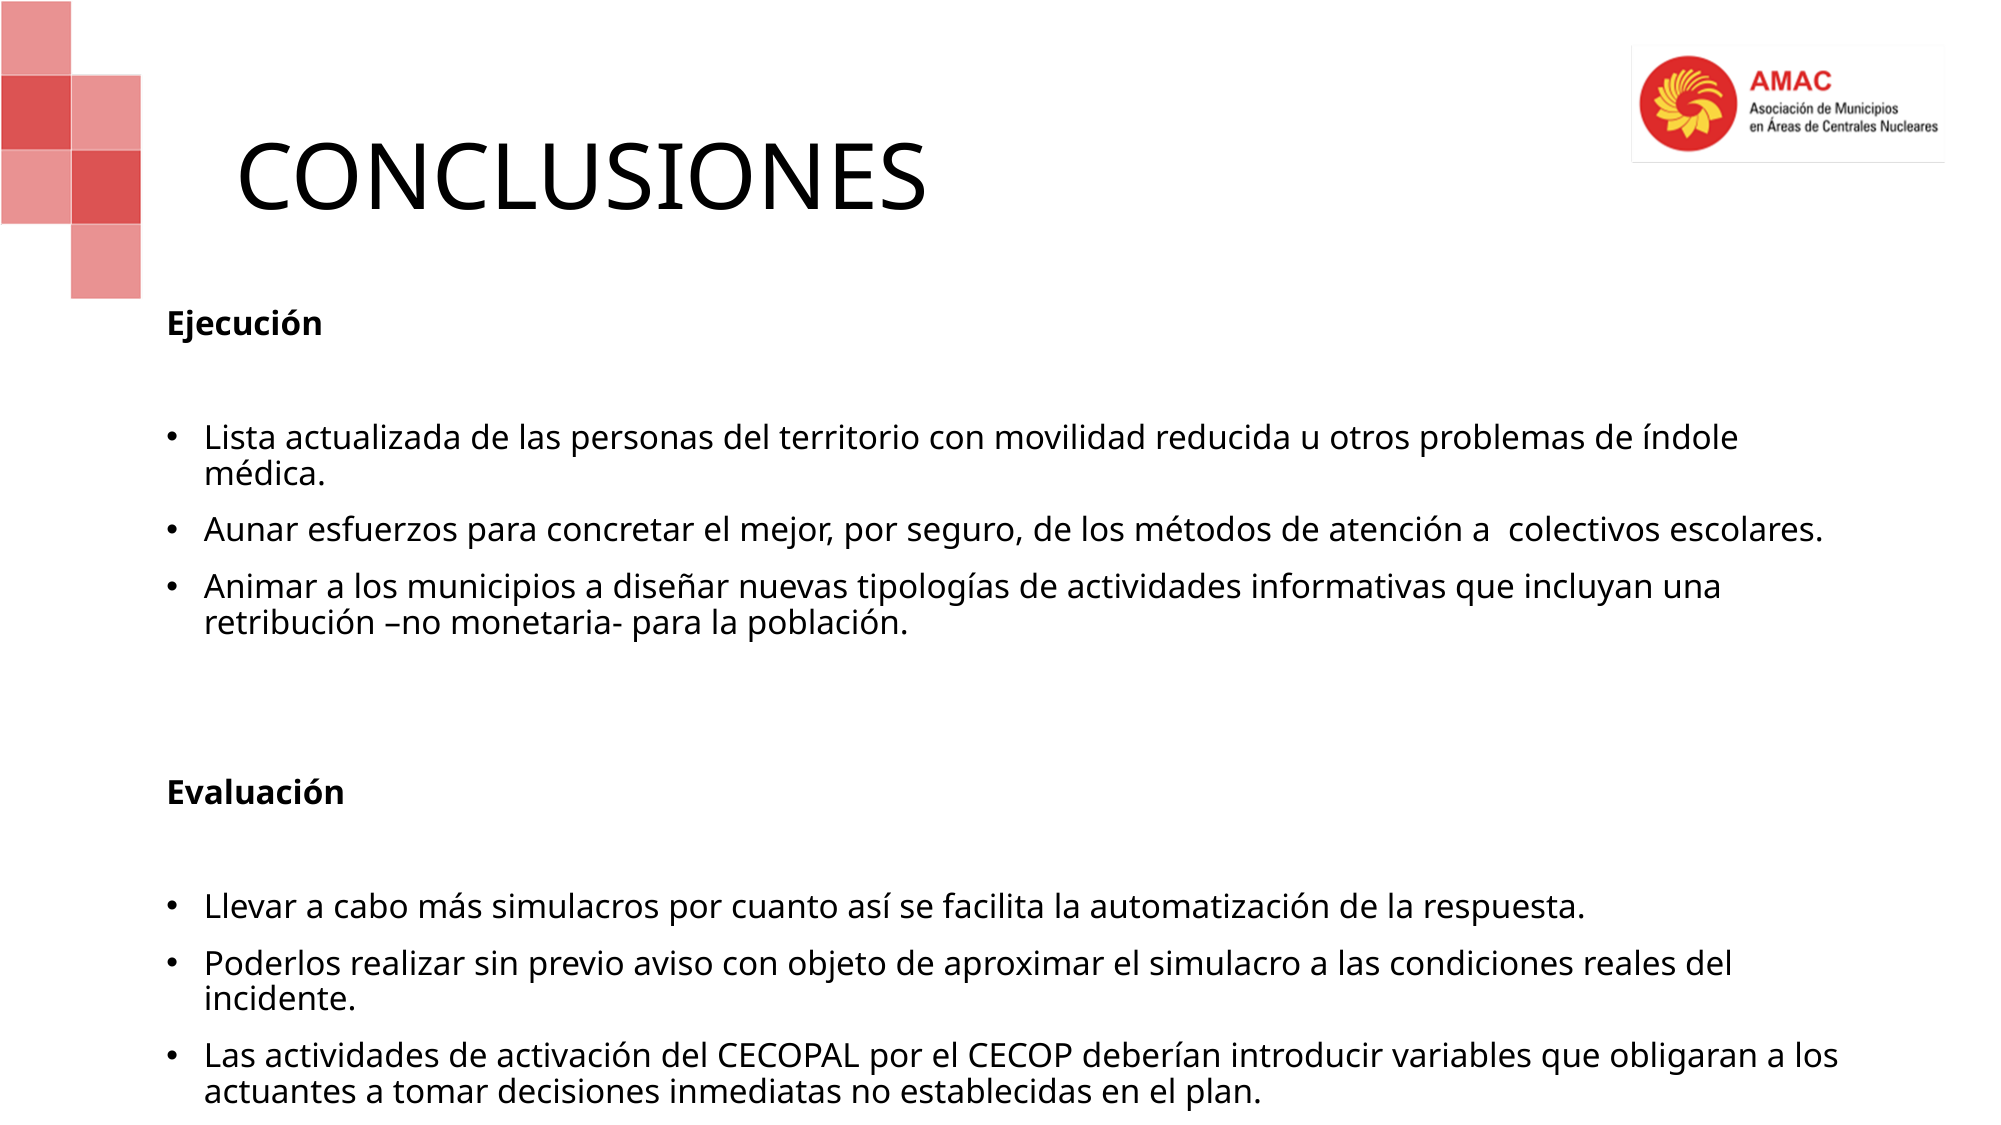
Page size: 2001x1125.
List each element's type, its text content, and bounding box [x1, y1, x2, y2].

list Ejecución Lista actualizada de las personas del territorio con movilidad reducida u otros problemas de índole médica. Aunar esfuerzos para concretar el mejor, por seguro, de los métodos de atención a colectivos escolares. Animar a los municipios a diseñar nuevas tipologías de actividades informativas que incluyan una retribución –no monetaria- para la población. Evaluación Llevar a cabo más simulacros por cuanto así se facilita la automatización de la respuesta. Poderlos realizar sin previo aviso con objeto de aproximar el simulacro a las condiciones reales del incidente. Las actividades de activación del CECOPAL por el CECOP deberían introducir variables que obligaran a los actuantes a tomar decisiones inmediatas no establecidas en el plan. Se recomienda planificar la ejecución de simulacros “virtuales” con apoyo tecnológico. [151, 300, 1877, 1014]
picture [0, 0, 1946, 300]
